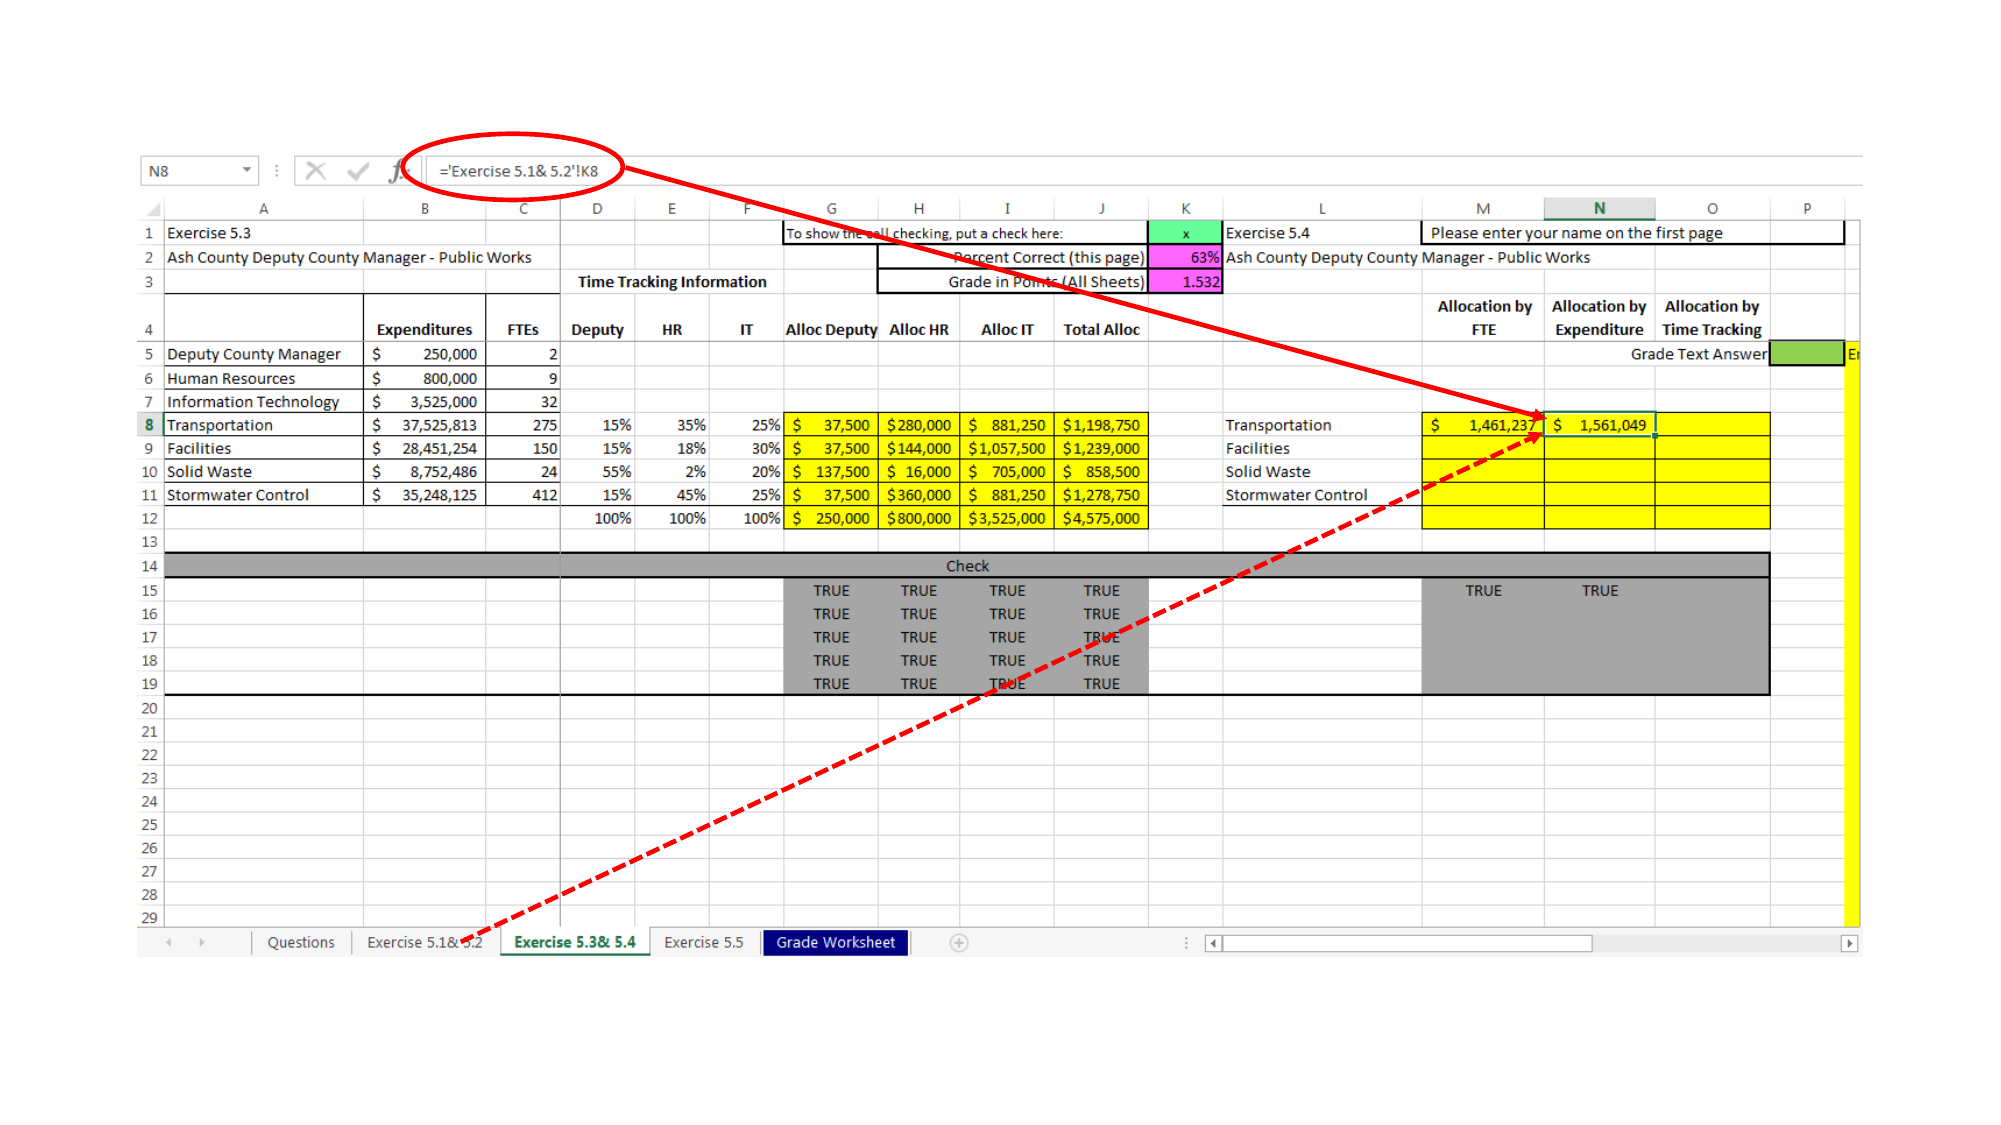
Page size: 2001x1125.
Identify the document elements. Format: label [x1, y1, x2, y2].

list [137, 144, 1863, 957]
text_box [460, 432, 1544, 942]
text_box [625, 167, 1548, 419]
text_box [429, 132, 596, 144]
